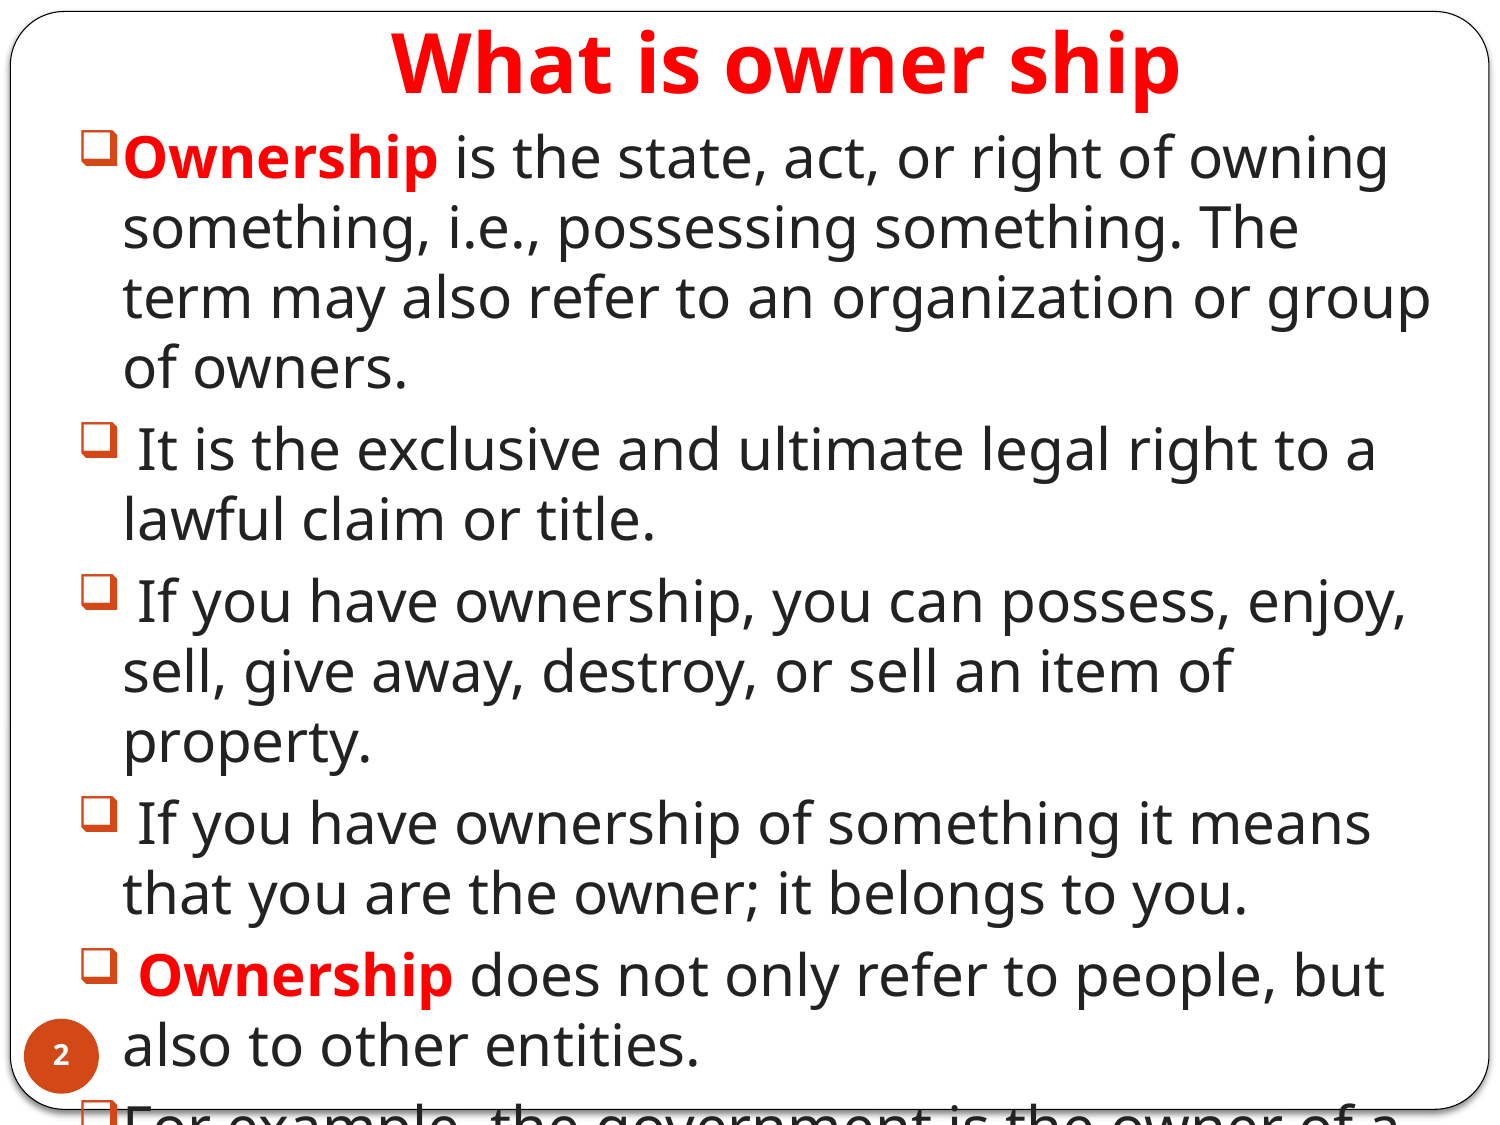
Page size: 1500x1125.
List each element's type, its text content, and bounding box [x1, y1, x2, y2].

list Ownership is the state, act, or right of owning something, i.e., possessing something. The term may also refer to an organization or group of owners. It is the exclusive and ultimate legal right to a lawful claim or title. If you have ownership, you can possess, enjoy, sell, give away, destroy, or sell an item of property. If you have ownership of something it means that you are the owner; it belongs to you. Ownership does not only refer to people, but also to other entities. For example, the government is the owner of a state company. Also, a holding company owns its subsidiary businesses. [62, 112, 1450, 1100]
title What is owner ship [150, 24, 1425, 112]
slide_number 2 [23, 1018, 99, 1094]
